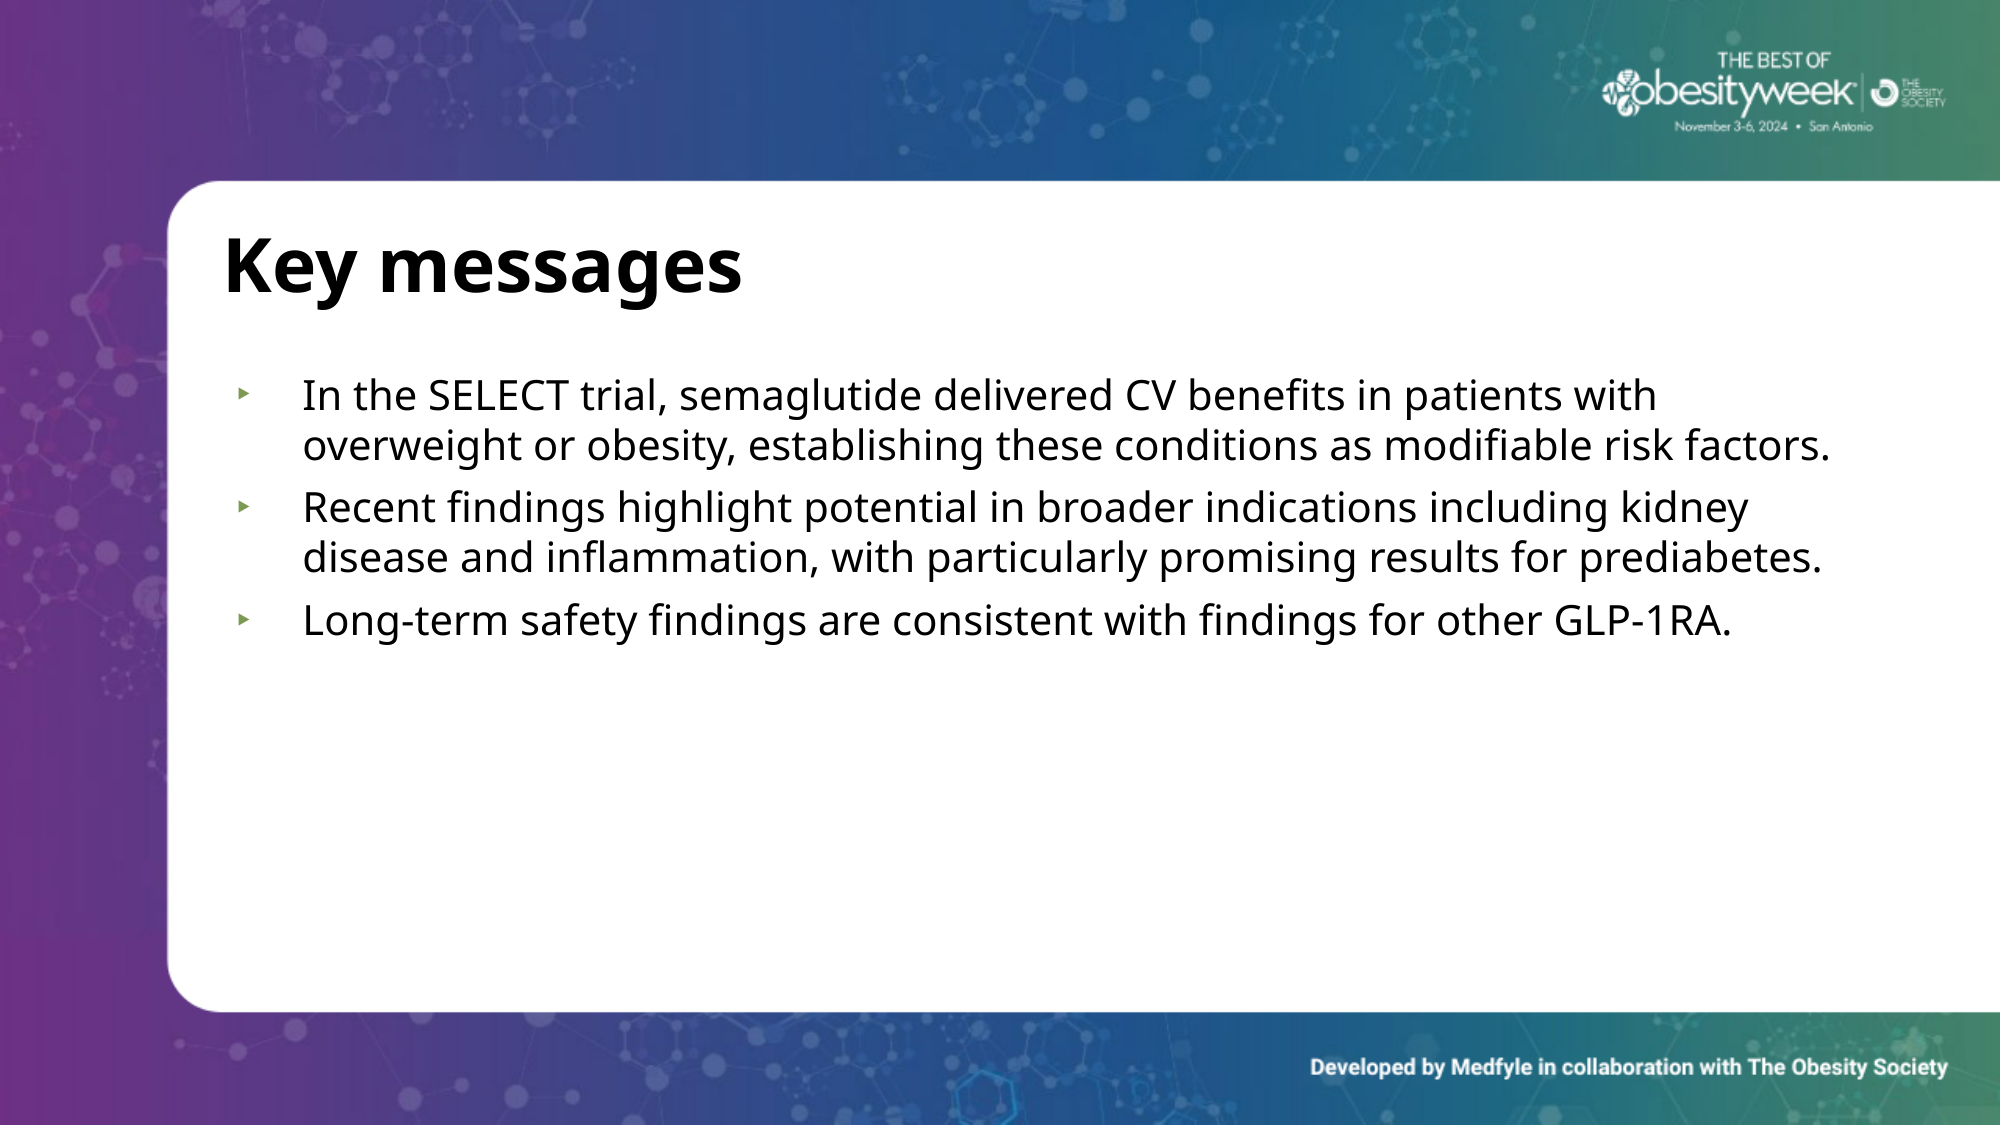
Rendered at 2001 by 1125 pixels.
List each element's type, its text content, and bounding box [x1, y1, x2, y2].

title Key messages [207, 211, 1918, 326]
picture [0, 0, 2000, 1125]
list In the SELECT trial, semaglutide delivered CV benefits in patients with overweight or obesity, establishing these conditions as modifiable risk factors. Recent findings highlight potential in broader indications including kidney disease and inflammation, with particularly promising results for prediabetes. Long-term safety findings are consistent with findings for other GLP-1RA. [212, 360, 1863, 914]
